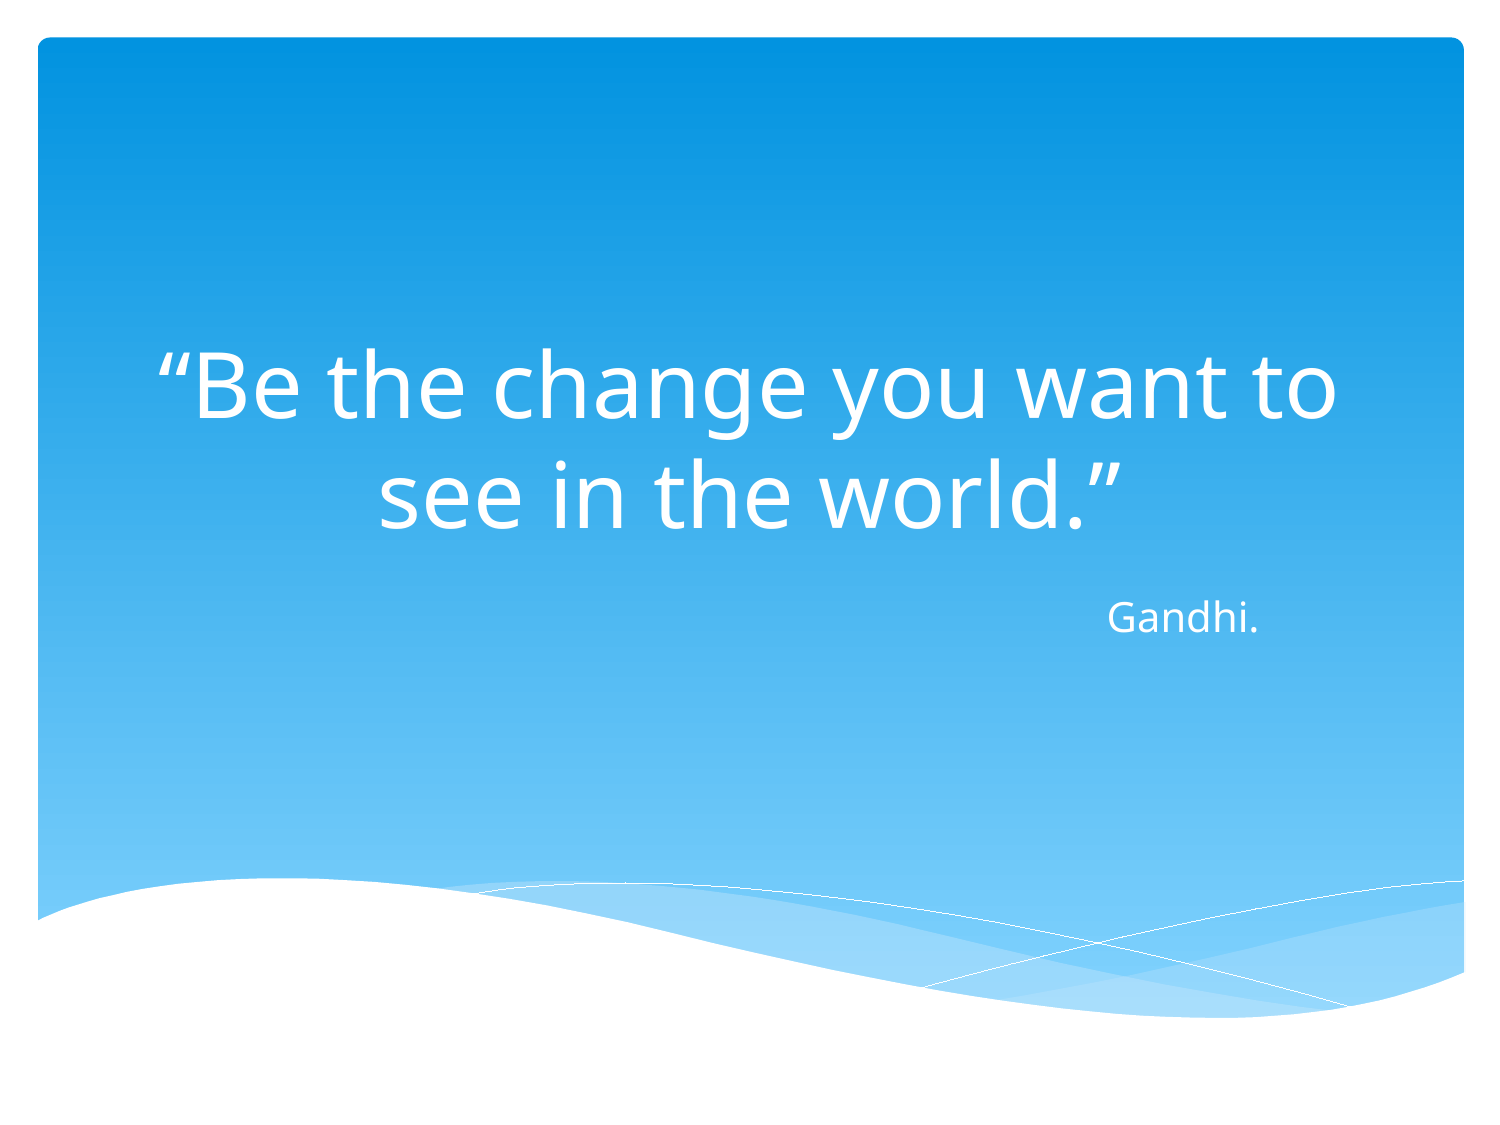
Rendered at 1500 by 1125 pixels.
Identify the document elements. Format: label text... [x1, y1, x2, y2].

subtitle Gandhi. [225, 583, 1275, 825]
title “Be the change you want to see in the world.” [112, 262, 1388, 555]
